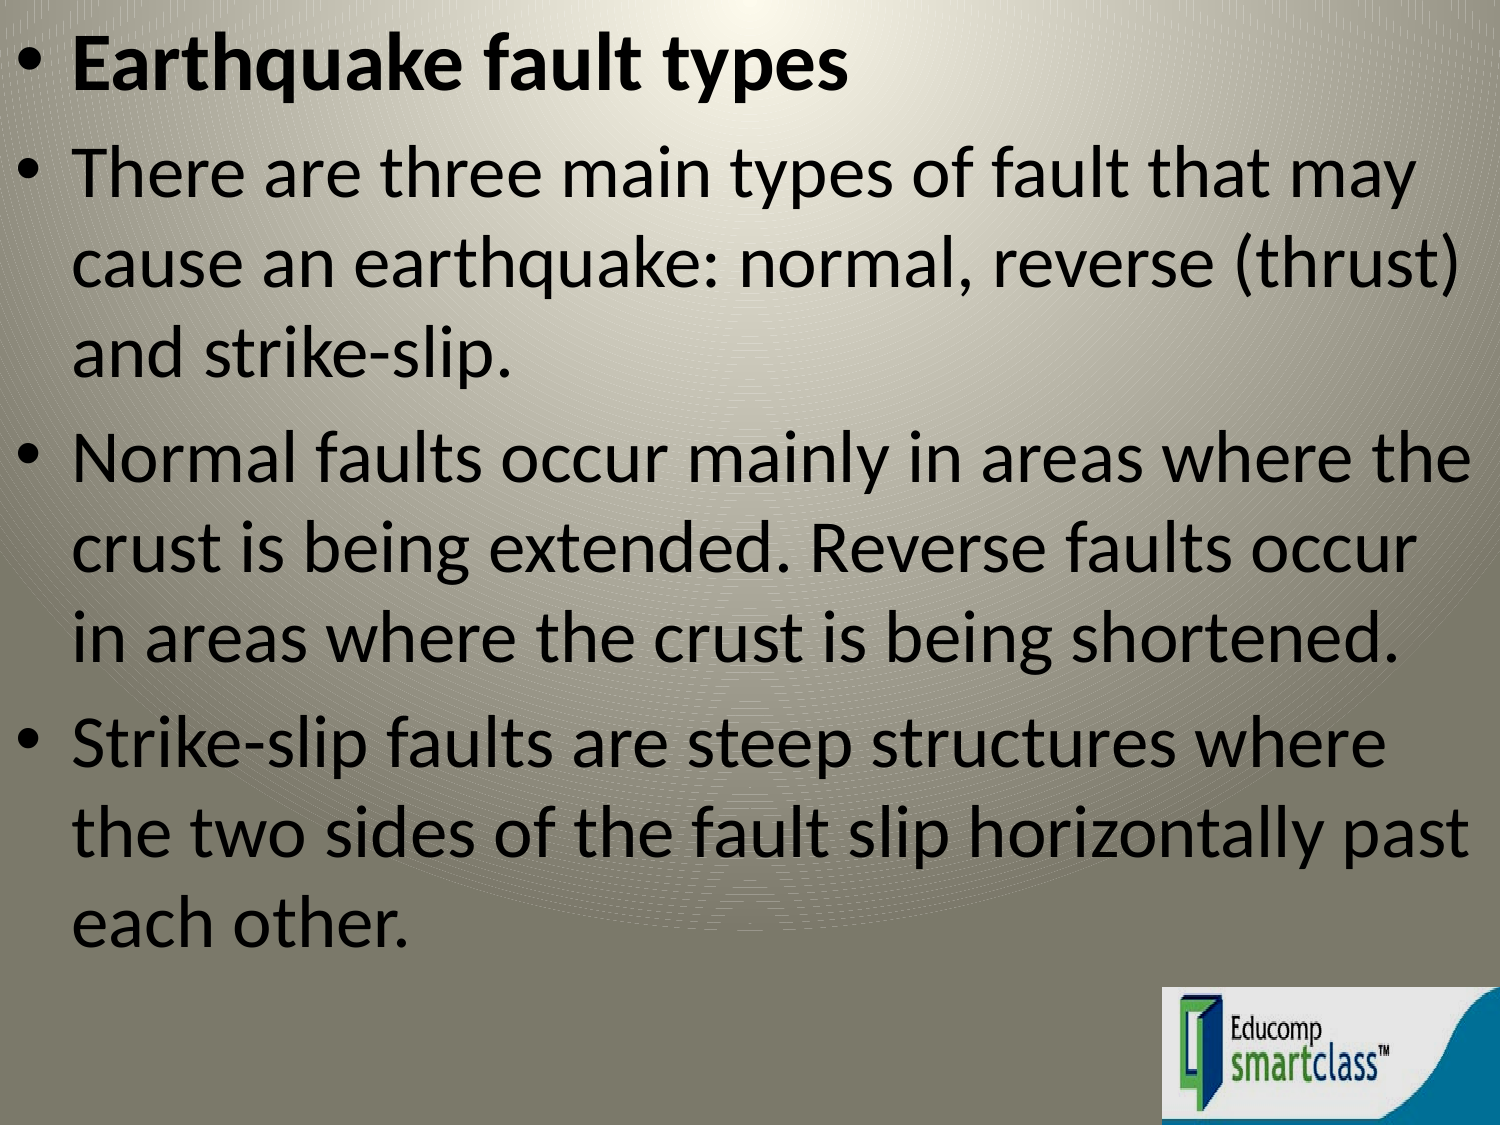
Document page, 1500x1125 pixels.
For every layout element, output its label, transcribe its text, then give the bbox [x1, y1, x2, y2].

picture [1162, 987, 1497, 1122]
list Earthquake fault types There are three main types of fault that may cause an earthquake: normal, reverse (thrust) and strike-slip. Normal faults occur mainly in areas where the crust is being extended. Reverse faults occur in areas where the crust is being shortened. Strike-slip faults are steep structures where the two sides of the fault slip horizontally past each other. [0, 0, 1500, 1125]
